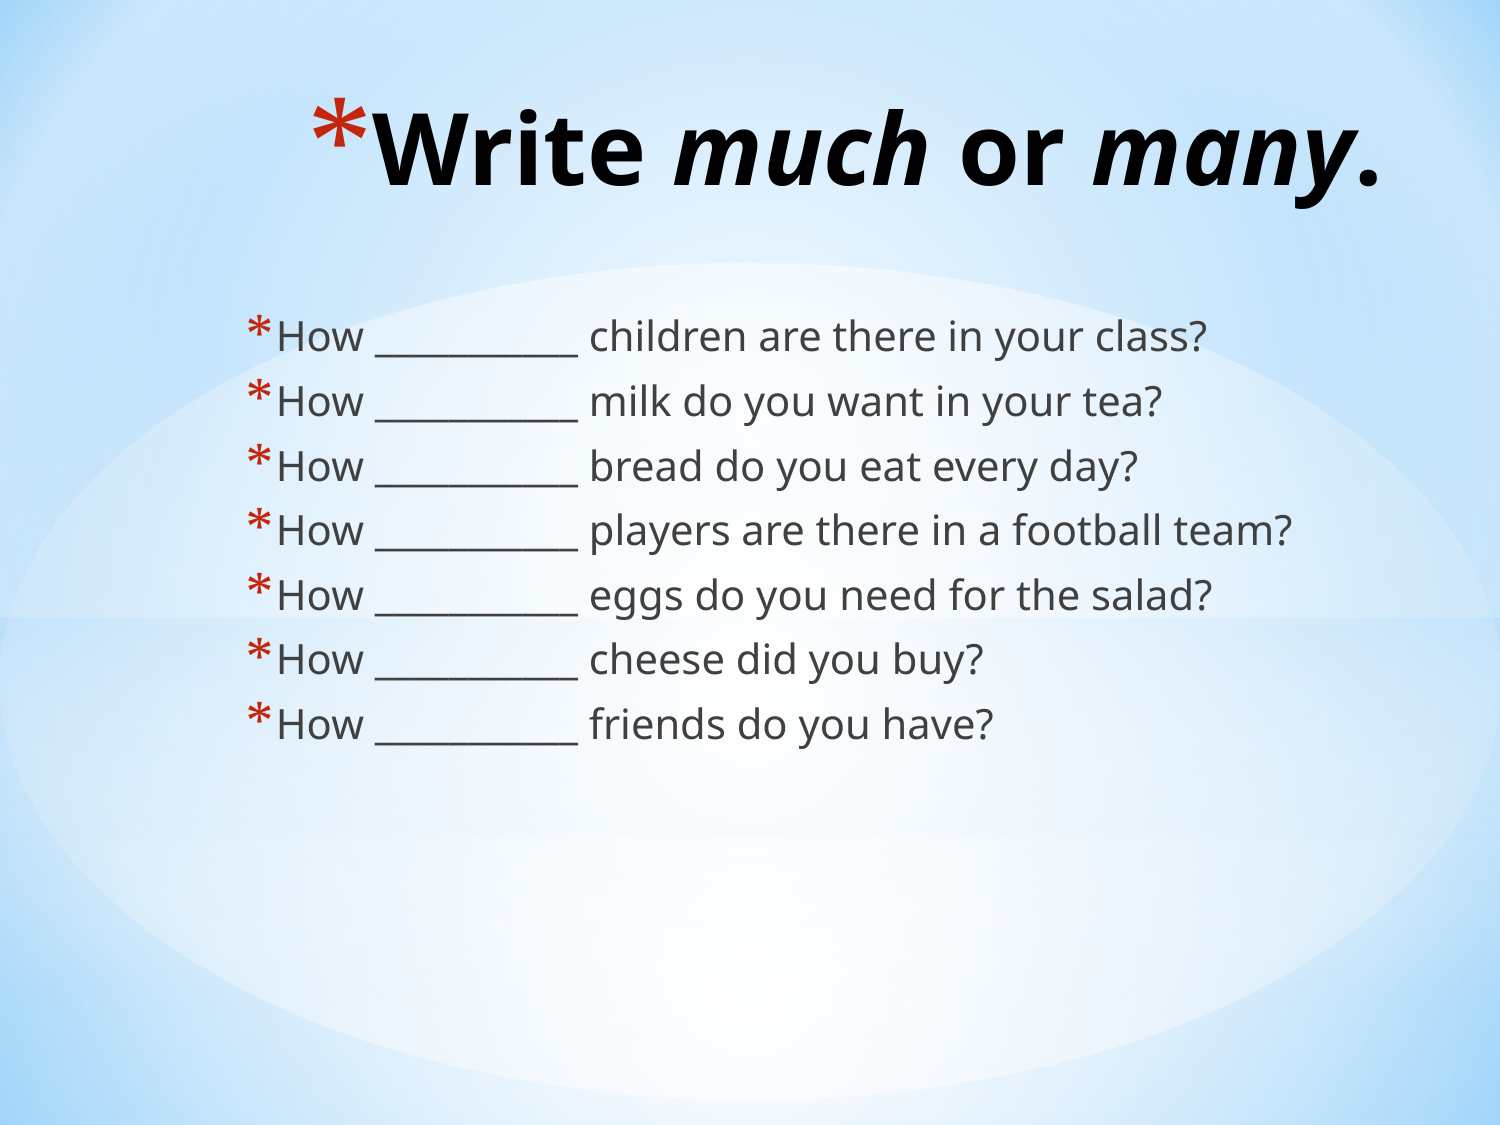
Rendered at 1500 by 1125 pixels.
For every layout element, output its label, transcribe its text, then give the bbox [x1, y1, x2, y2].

title Write much or many. [88, 78, 1398, 266]
list How ___________ children are there in your class? How ___________ milk do you want in your tea? How ___________ bread do you eat every day? How ___________ players are there in a football team? How ___________ eggs do you need for the salad? How ___________ cheese did you buy? How ___________ friends do you have? [171, 302, 1353, 873]
